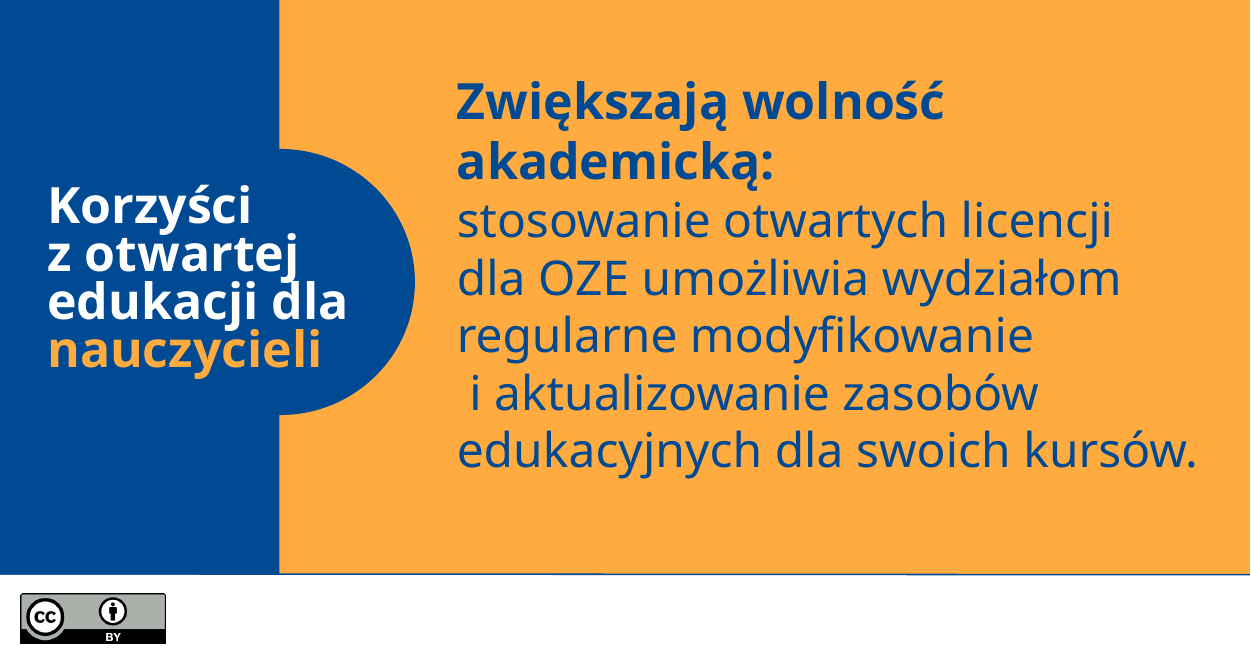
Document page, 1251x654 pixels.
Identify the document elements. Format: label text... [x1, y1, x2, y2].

text_box Zwiększają wolność akademicką: stosowanie otwartych licencji dla OZE umożliwia wydziałom regularne modyfikowanie i aktualizowanie zasobów edukacyjnych dla swoich kursów. [441, 54, 1243, 493]
text_box [0, 0, 280, 573]
picture [20, 592, 166, 645]
text_box [204, 392, 356, 416]
text_box Korzyści z otwartej edukacji dla nauczycieli [32, 169, 415, 392]
text_box [0, 582, 1250, 654]
text_box [209, 148, 352, 169]
